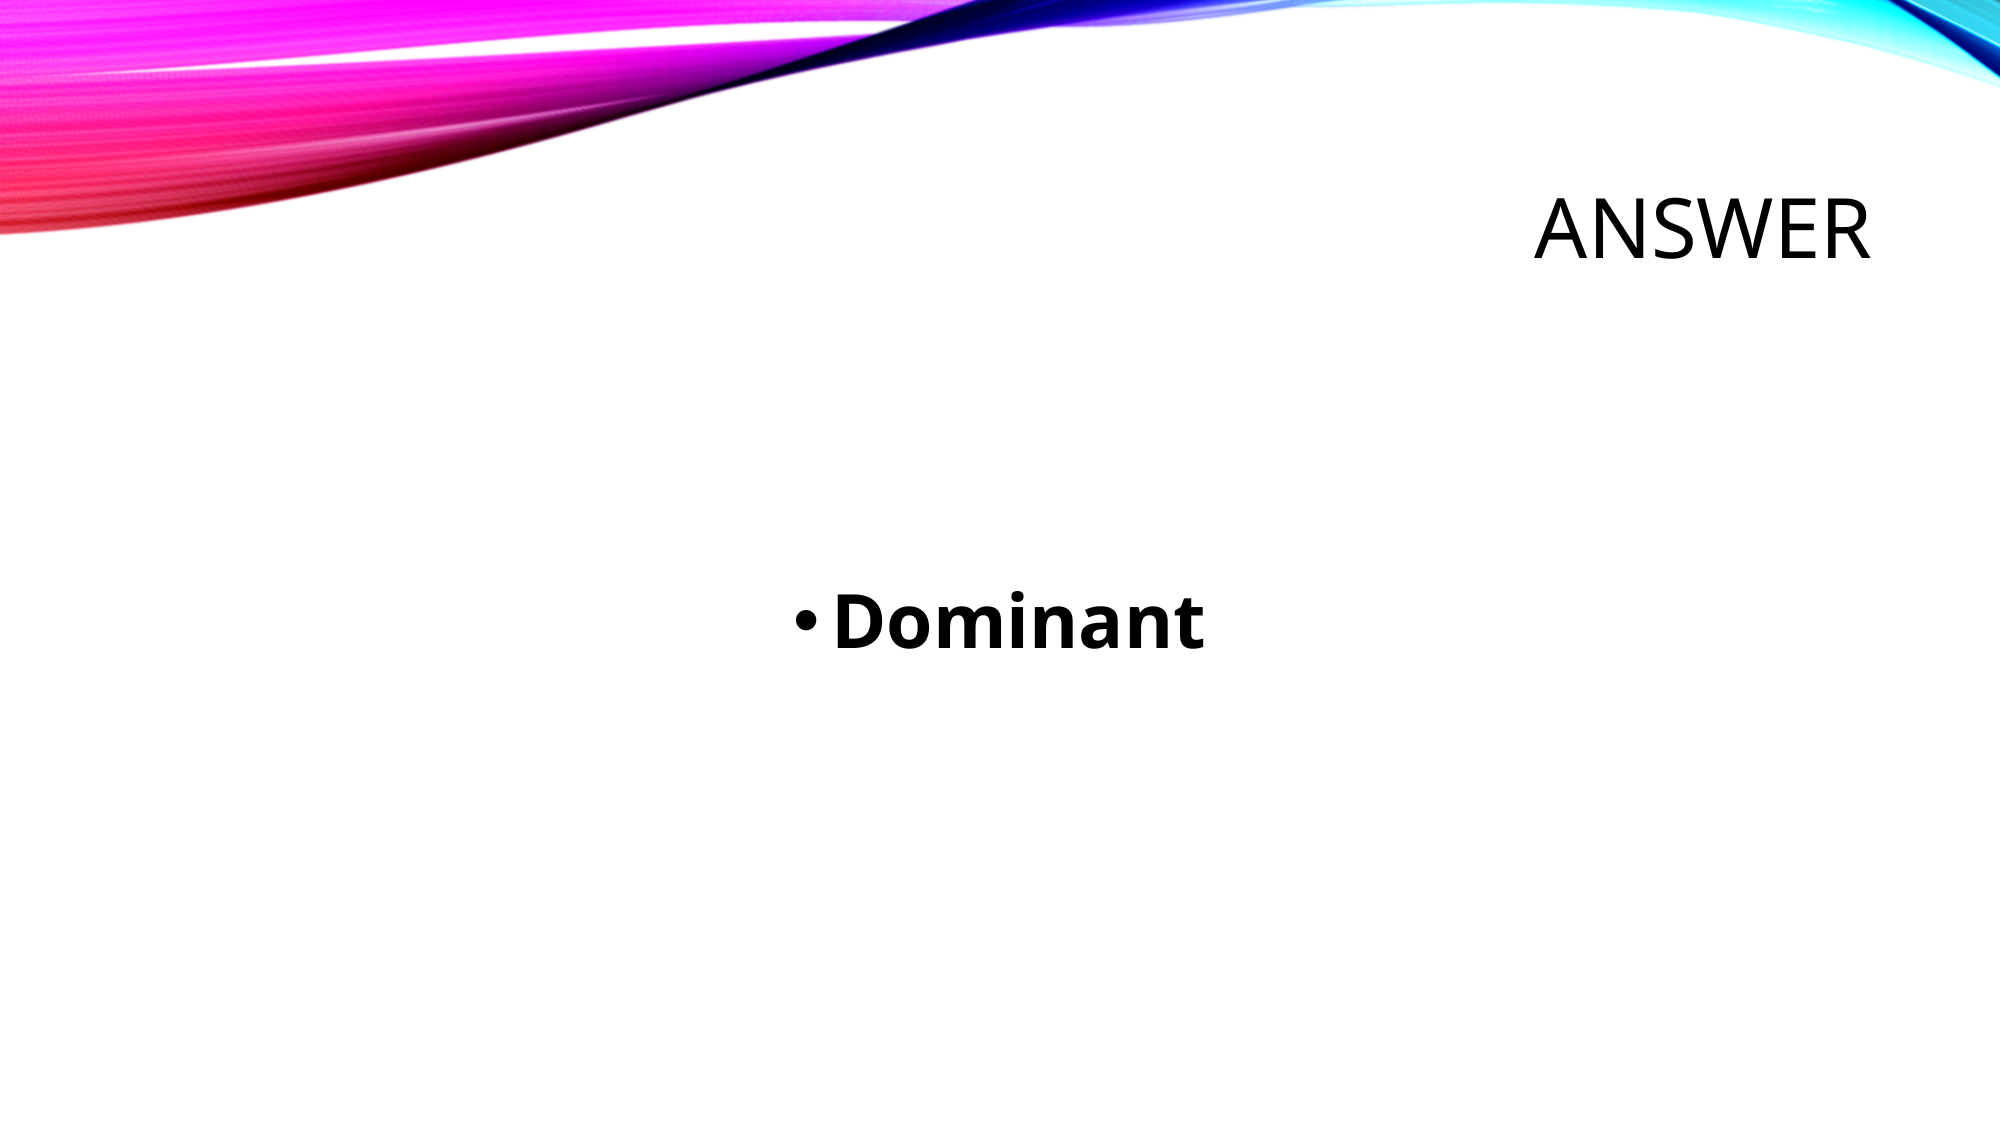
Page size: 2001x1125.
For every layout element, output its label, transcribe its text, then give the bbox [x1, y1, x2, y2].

title answer [474, 125, 1888, 338]
picture [1890, 0, 2000, 75]
picture [1910, 0, 2000, 45]
picture [0, 0, 2000, 237]
list Dominant [112, 360, 1888, 1021]
